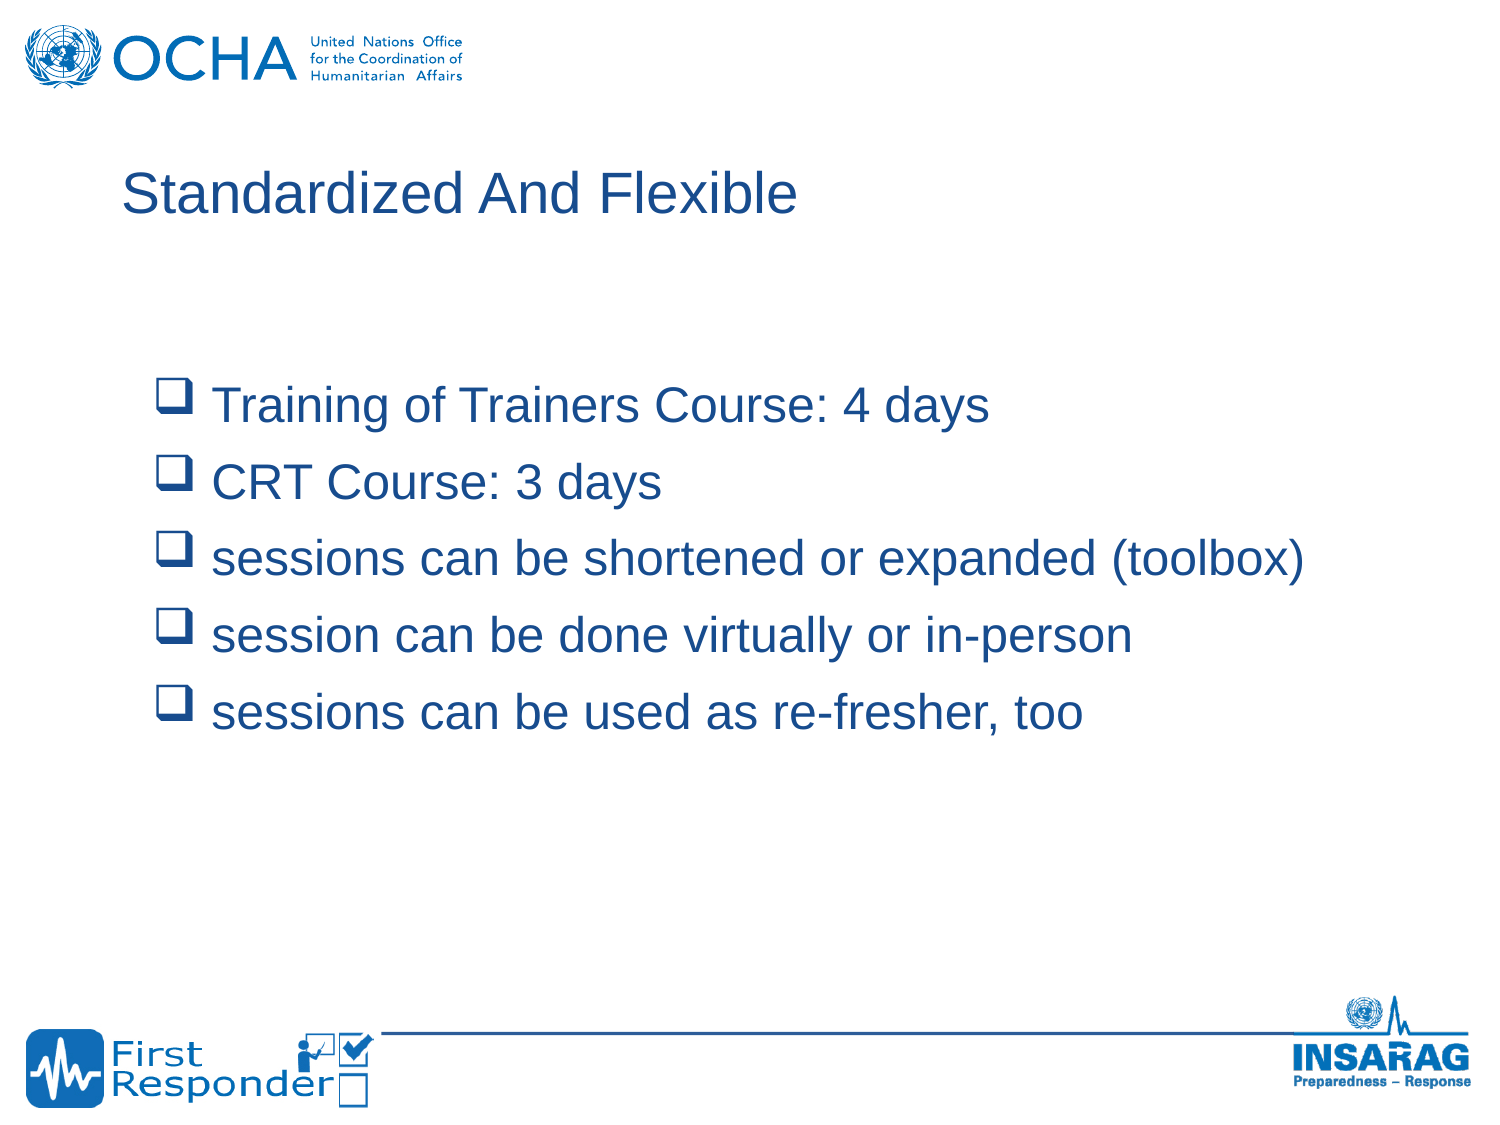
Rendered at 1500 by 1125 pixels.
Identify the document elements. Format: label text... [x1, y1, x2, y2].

list Training of Trainers Course: 4 days CRT Course: 3 days sessions can be shortened or expanded (toolbox) session can be done virtually or in-person sessions can be used as re-fresher, too [99, 287, 1388, 1011]
picture [24, 1024, 375, 1113]
text_box Standardized And Flexible [100, 147, 1401, 233]
picture [1287, 995, 1471, 1094]
